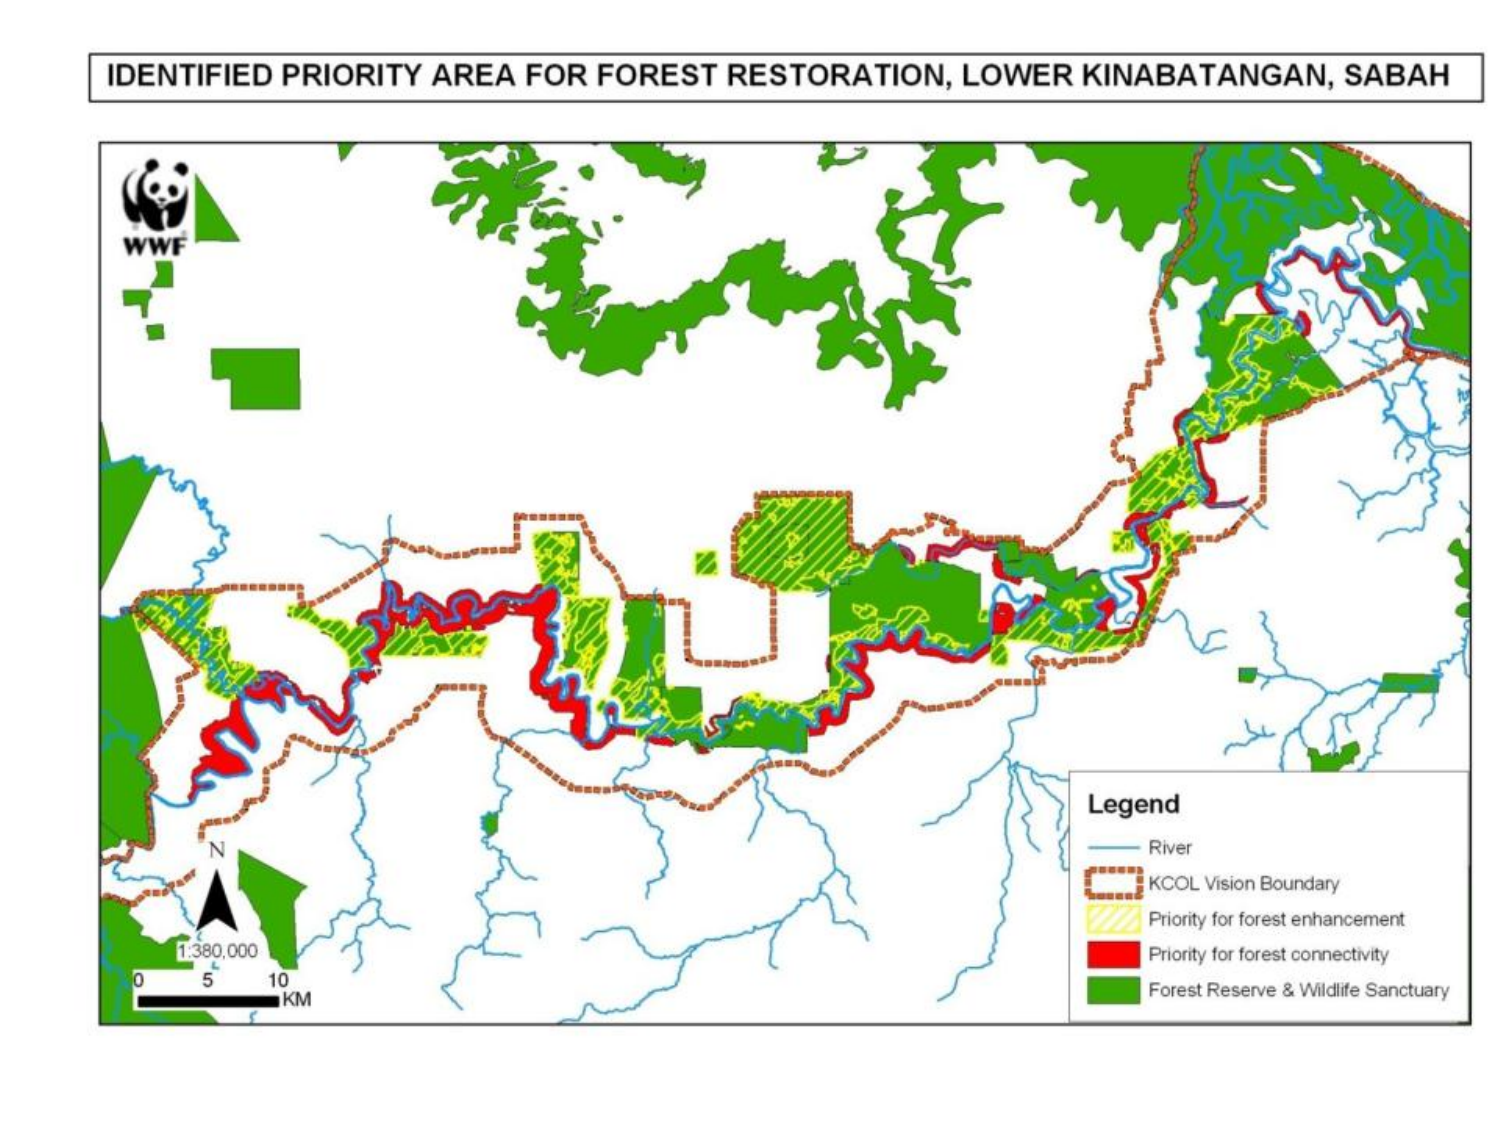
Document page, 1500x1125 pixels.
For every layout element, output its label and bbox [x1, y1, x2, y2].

list [0, 0, 1500, 1100]
